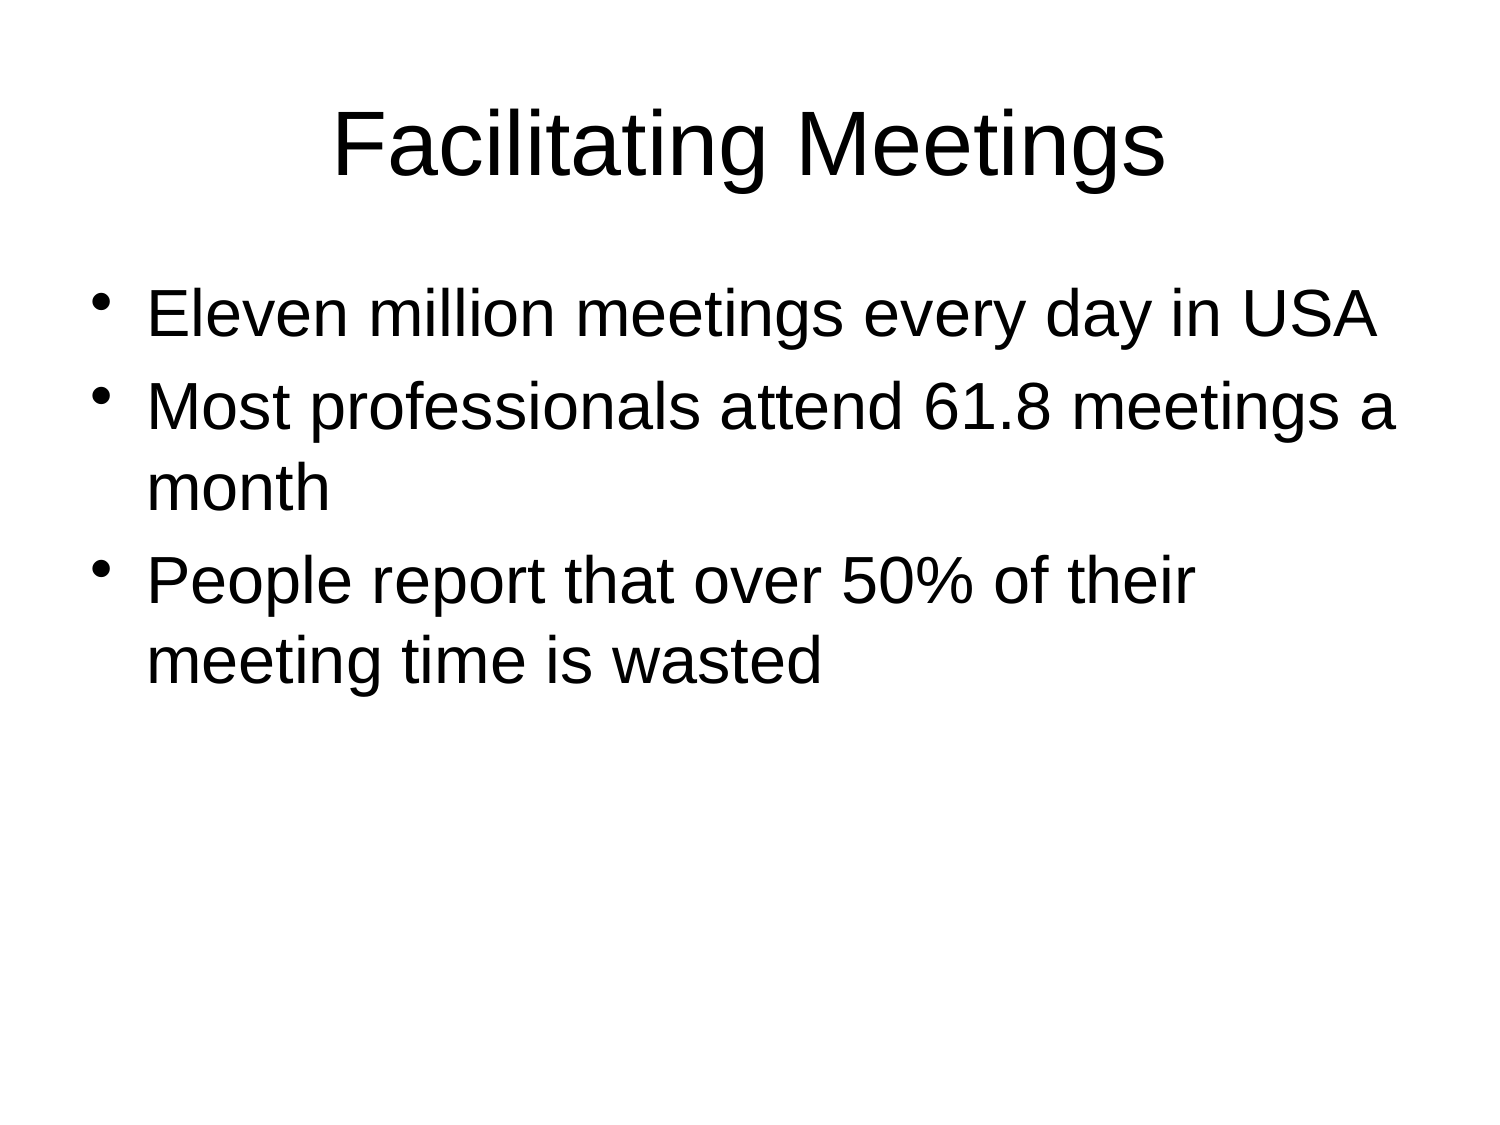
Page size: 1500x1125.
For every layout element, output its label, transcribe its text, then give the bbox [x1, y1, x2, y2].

title Facilitating Meetings [75, 45, 1425, 233]
list Eleven million meetings every day in USA Most professionals attend 61.8 meetings a month People report that over 50% of their meeting time is wasted [75, 262, 1425, 1005]
